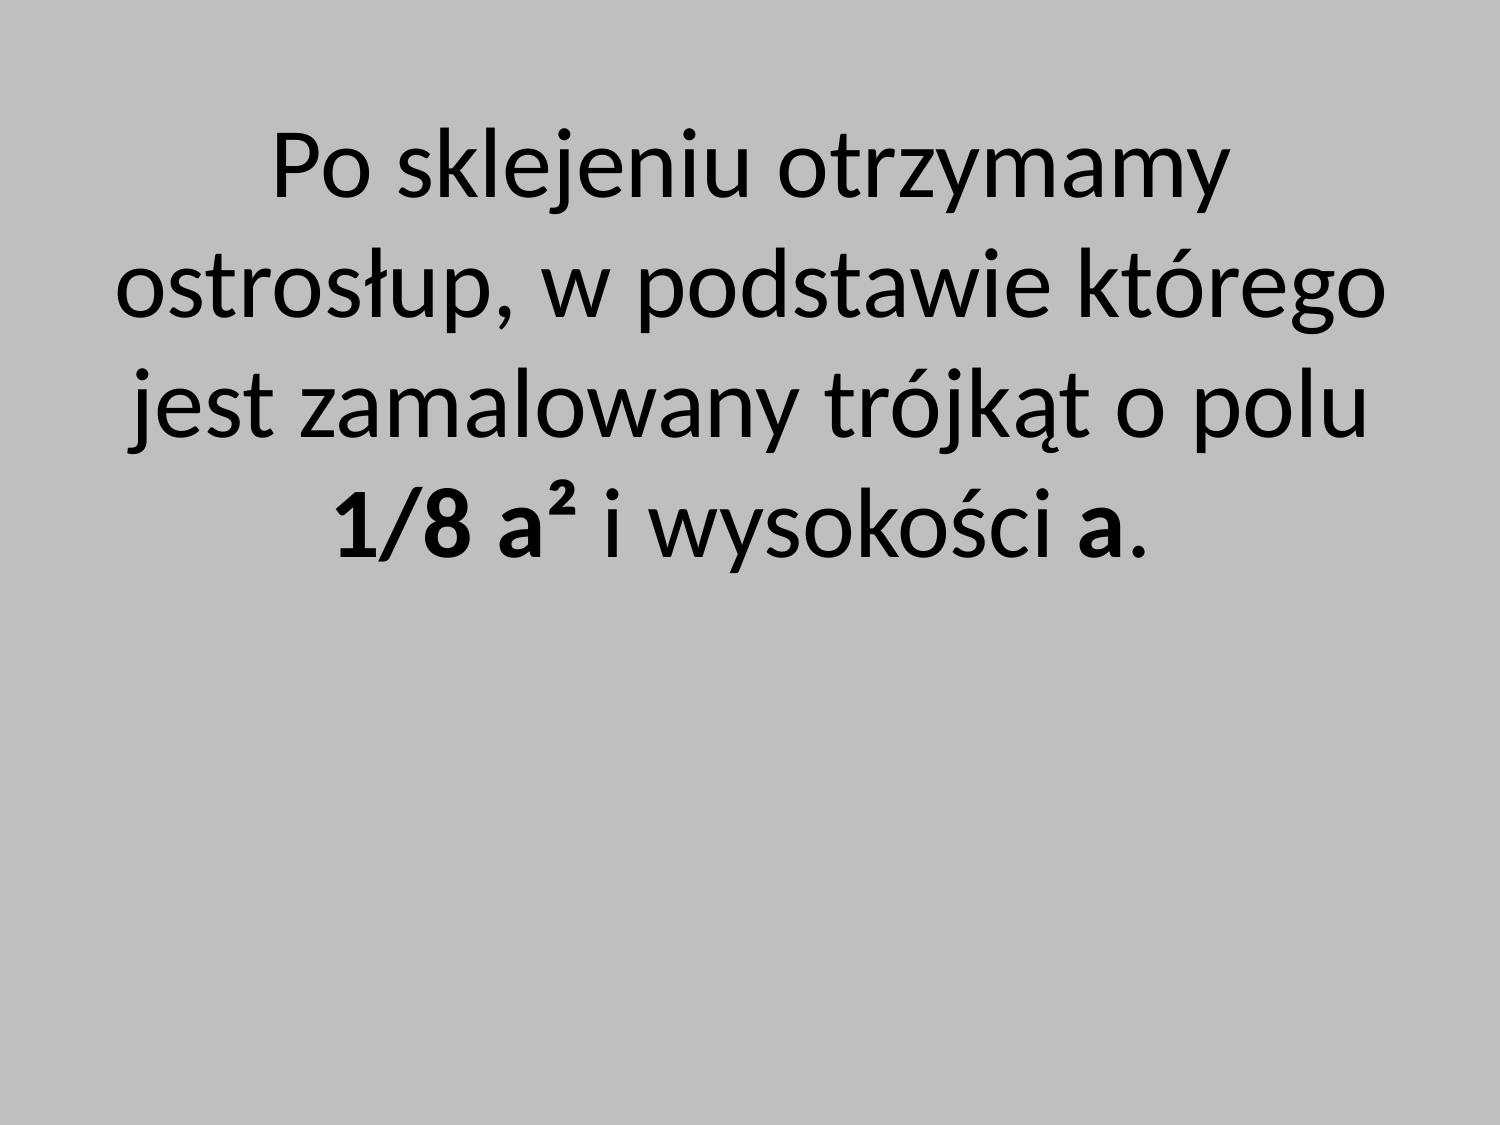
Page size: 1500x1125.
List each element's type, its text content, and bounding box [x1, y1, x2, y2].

list Po sklejeniu otrzymamy ostrosłup, w podstawie którego jest zamalowany trójkąt o polu 1/8 a² i wysokości a. [76, 90, 1427, 833]
